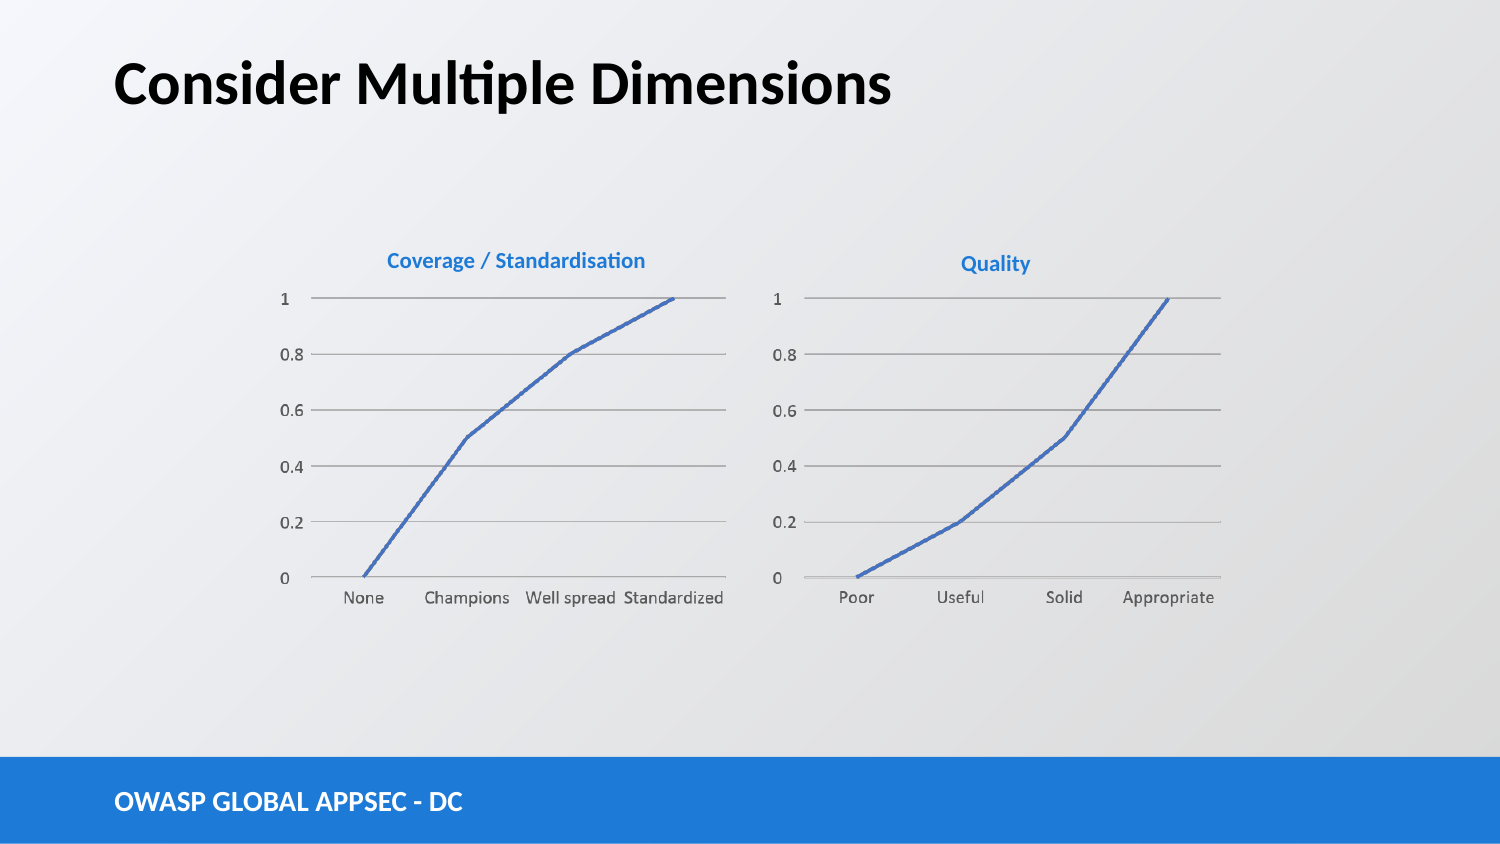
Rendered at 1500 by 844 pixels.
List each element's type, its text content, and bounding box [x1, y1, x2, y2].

picture [264, 282, 742, 623]
list Quality [747, 203, 1245, 283]
list Coverage / Standardisation [267, 200, 765, 280]
title Consider Multiple Dimensions [103, 44, 1398, 208]
picture [756, 282, 1236, 623]
